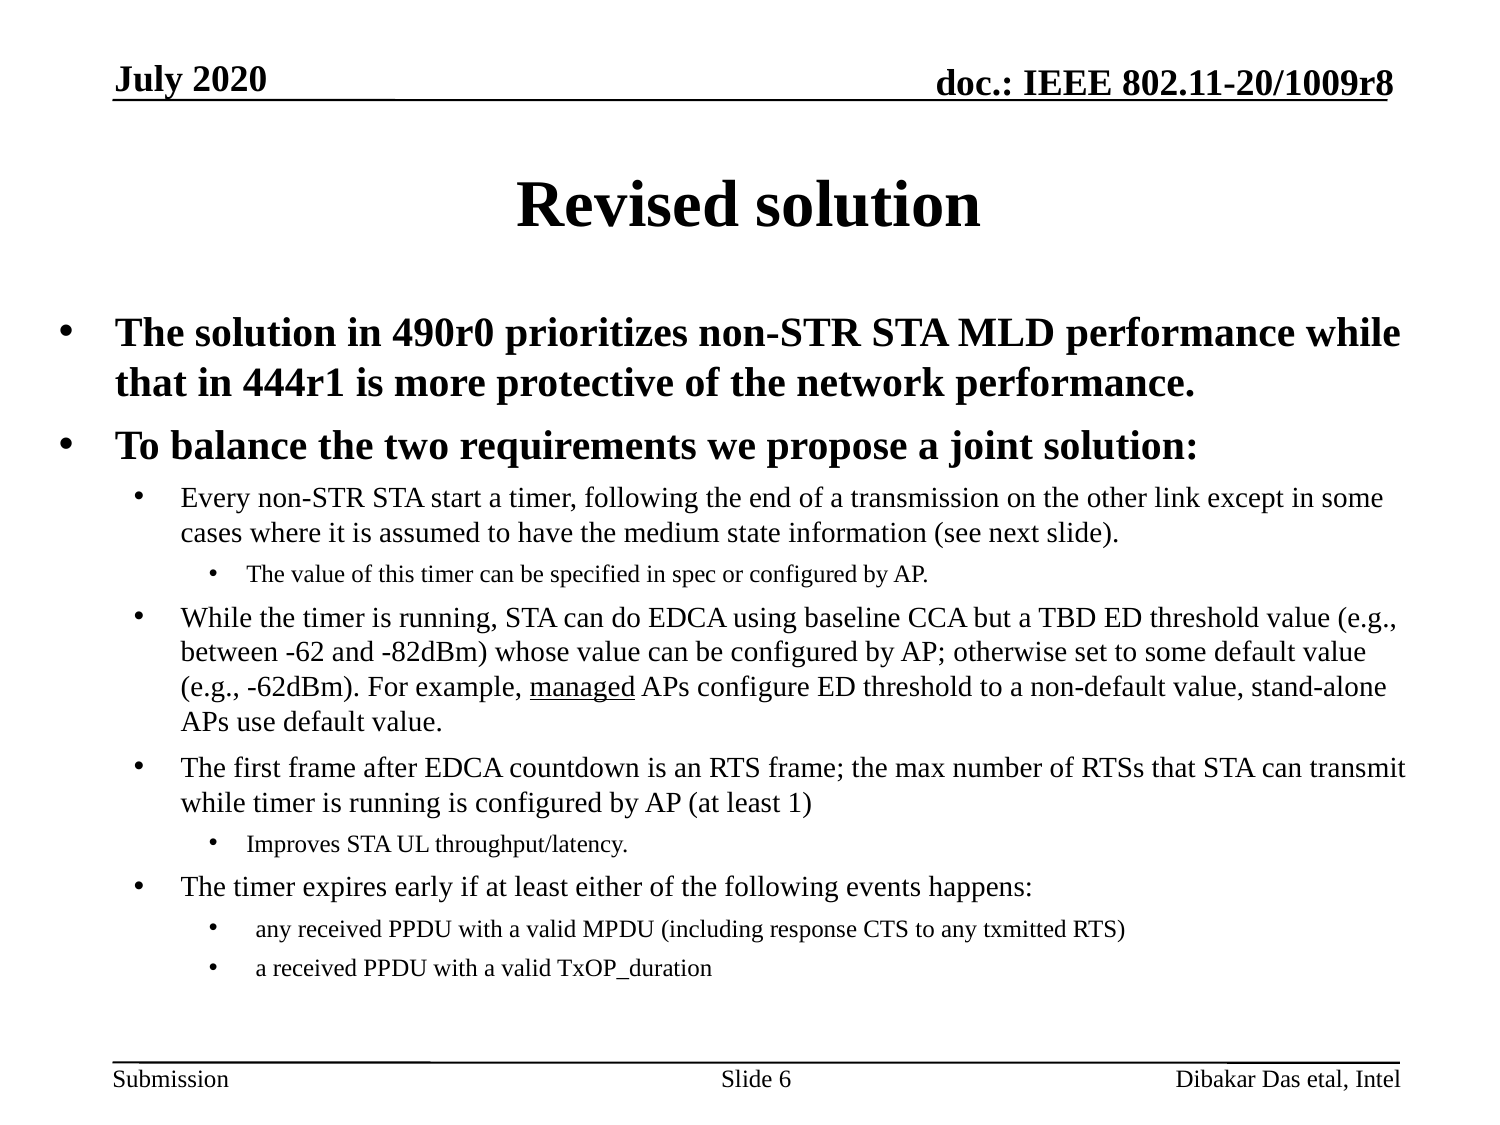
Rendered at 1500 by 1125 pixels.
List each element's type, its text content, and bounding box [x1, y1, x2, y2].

footer Dibakar Das etal, Intel [878, 1061, 1402, 1093]
title Revised solution [112, 112, 1388, 288]
slide_number Slide 6 [712, 1061, 800, 1123]
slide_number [114, 54, 423, 100]
list The solution in 490r0 prioritizes non-STR STA MLD performance while that in 444r1 is more protective of the network performance. To balance the two requirements we propose a joint solution: Every non-STR STA start a timer, following the end of a transmission on the other link except in some cases where it is assumed to have the medium state information (see next slide). The value of this timer can be specified in spec or configured by AP. While the timer is running, STA can do EDCA using baseline CCA but a TBD ED threshold value (e.g., between -62 and -82dBm) whose value can be configured by AP; otherwise set to some default value (e.g., -62dBm). For example, managed APs configure ED threshold to a non-default value, stand-alone APs use default value. The first frame after EDCA countdown is an RTS frame; the max number of RTSs that STA can transmit while timer is running is configured by AP (at least 1) Improves STA UL throughput/latency. The timer expires early if at least either of the following events happens: any received PPDU with a valid MPDU (including response CTS to any txmitted RTS) a received PPDU with a valid TxOP_duration [43, 297, 1426, 973]
